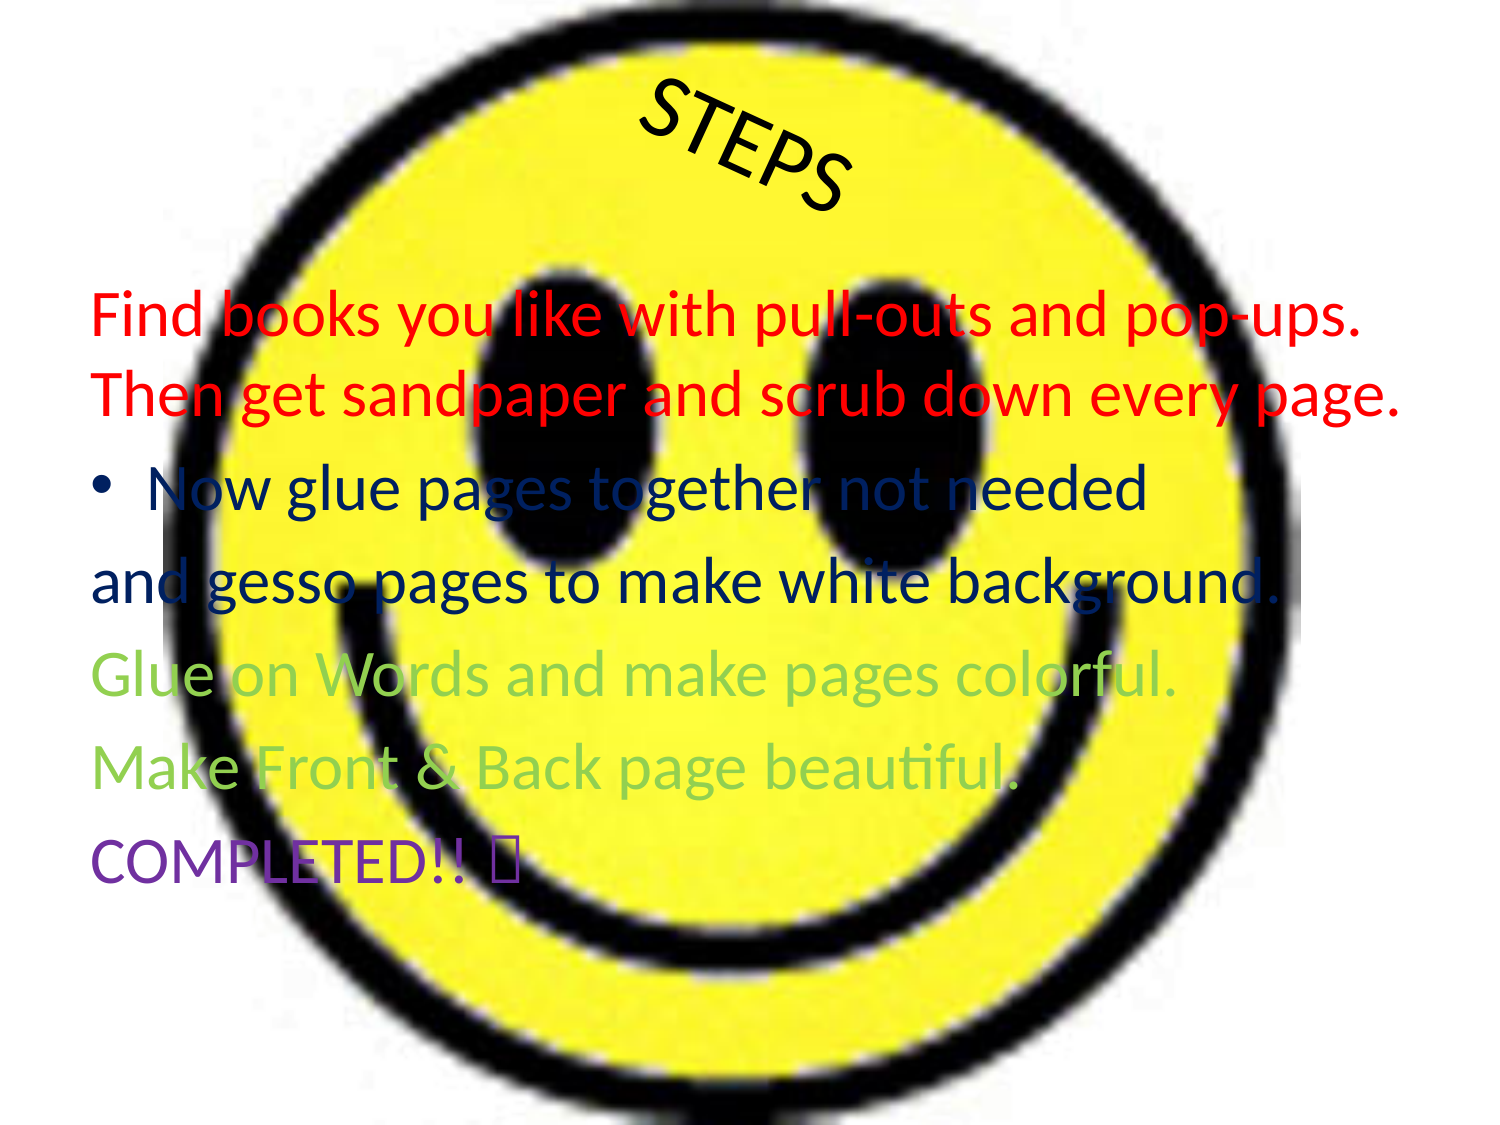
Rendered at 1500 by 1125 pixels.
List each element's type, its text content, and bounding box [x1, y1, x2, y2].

list Find books you like with pull-outs and pop-ups. Then get sandpaper and scrub down every page. Now glue pages together not needed and gesso pages to make white background. Glue on Words and make pages colorful. Make Front & Back page beautiful. COMPLETED!!  [1308, 262, 1425, 1005]
list Find books you like with pull-outs and pop-ups. Then get sandpaper and scrub down every page. Now glue pages together not needed and gesso pages to make white background. Glue on Words and make pages colorful. Make Front & Back page beautiful. COMPLETED!!  [75, 262, 158, 1005]
picture [163, 0, 1302, 1125]
